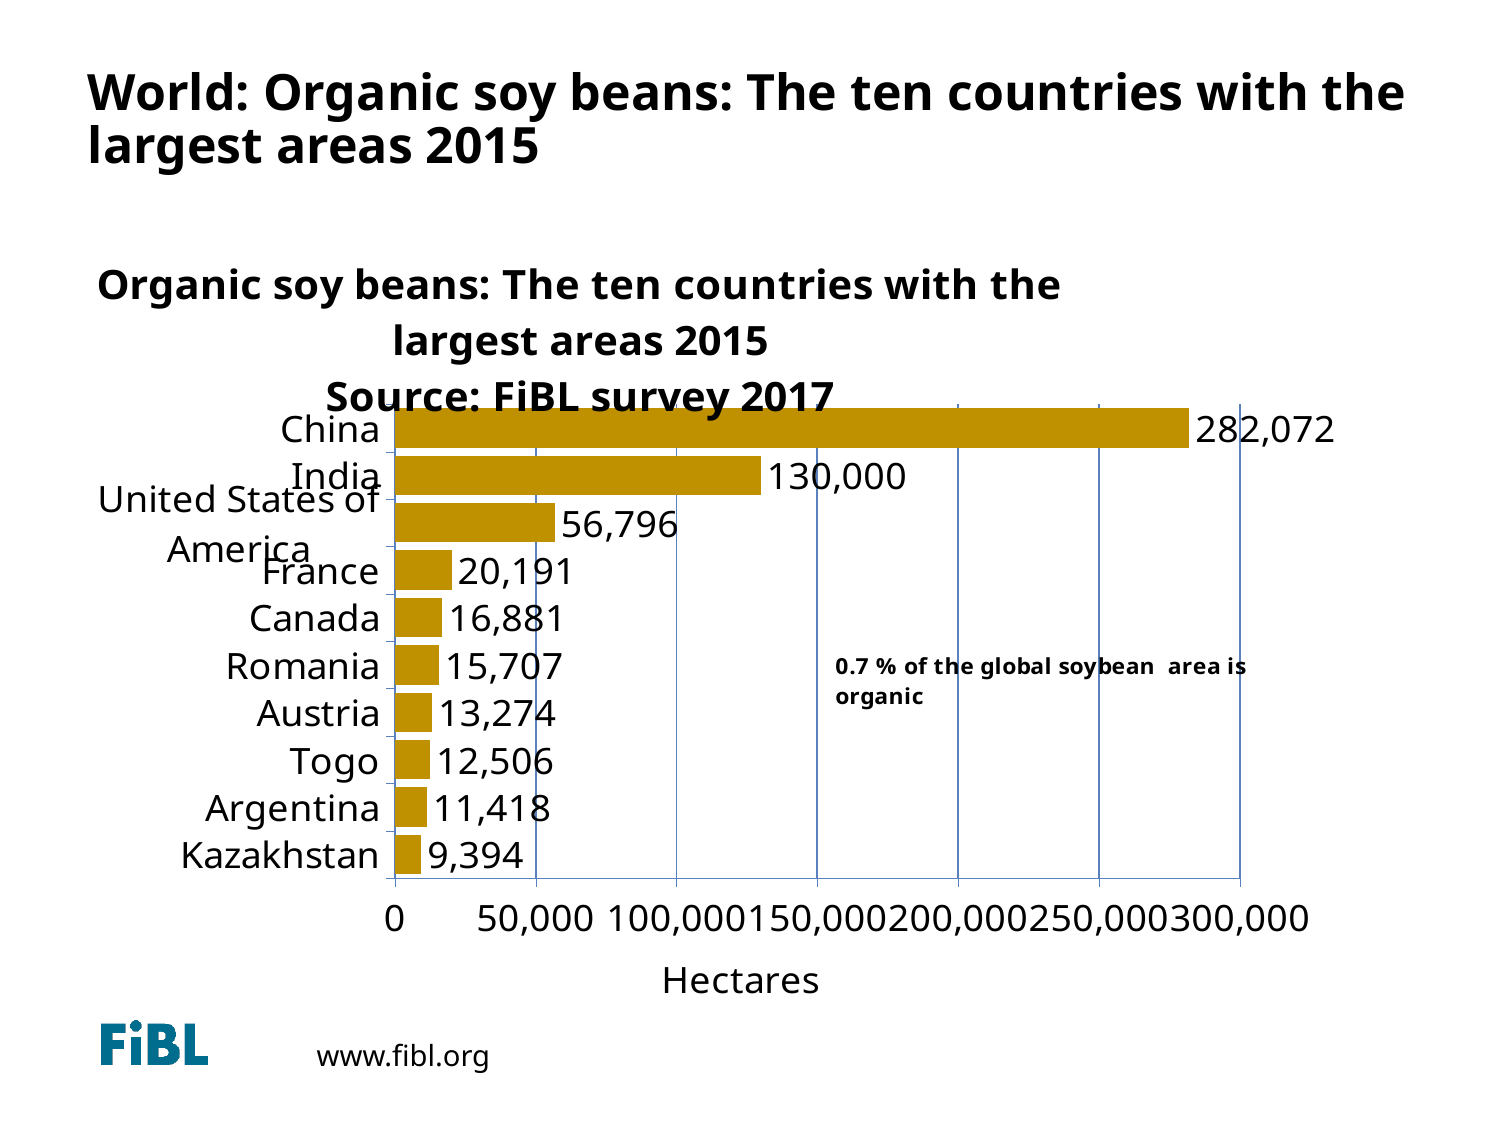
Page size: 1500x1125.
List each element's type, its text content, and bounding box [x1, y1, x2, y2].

chart [88, 243, 1443, 1016]
title World: Organic soy beans: The ten countries with the largest areas 2015 [87, 66, 1442, 185]
picture [101, 1020, 208, 1065]
picture [159, 1049, 168, 1056]
picture [159, 1032, 165, 1039]
